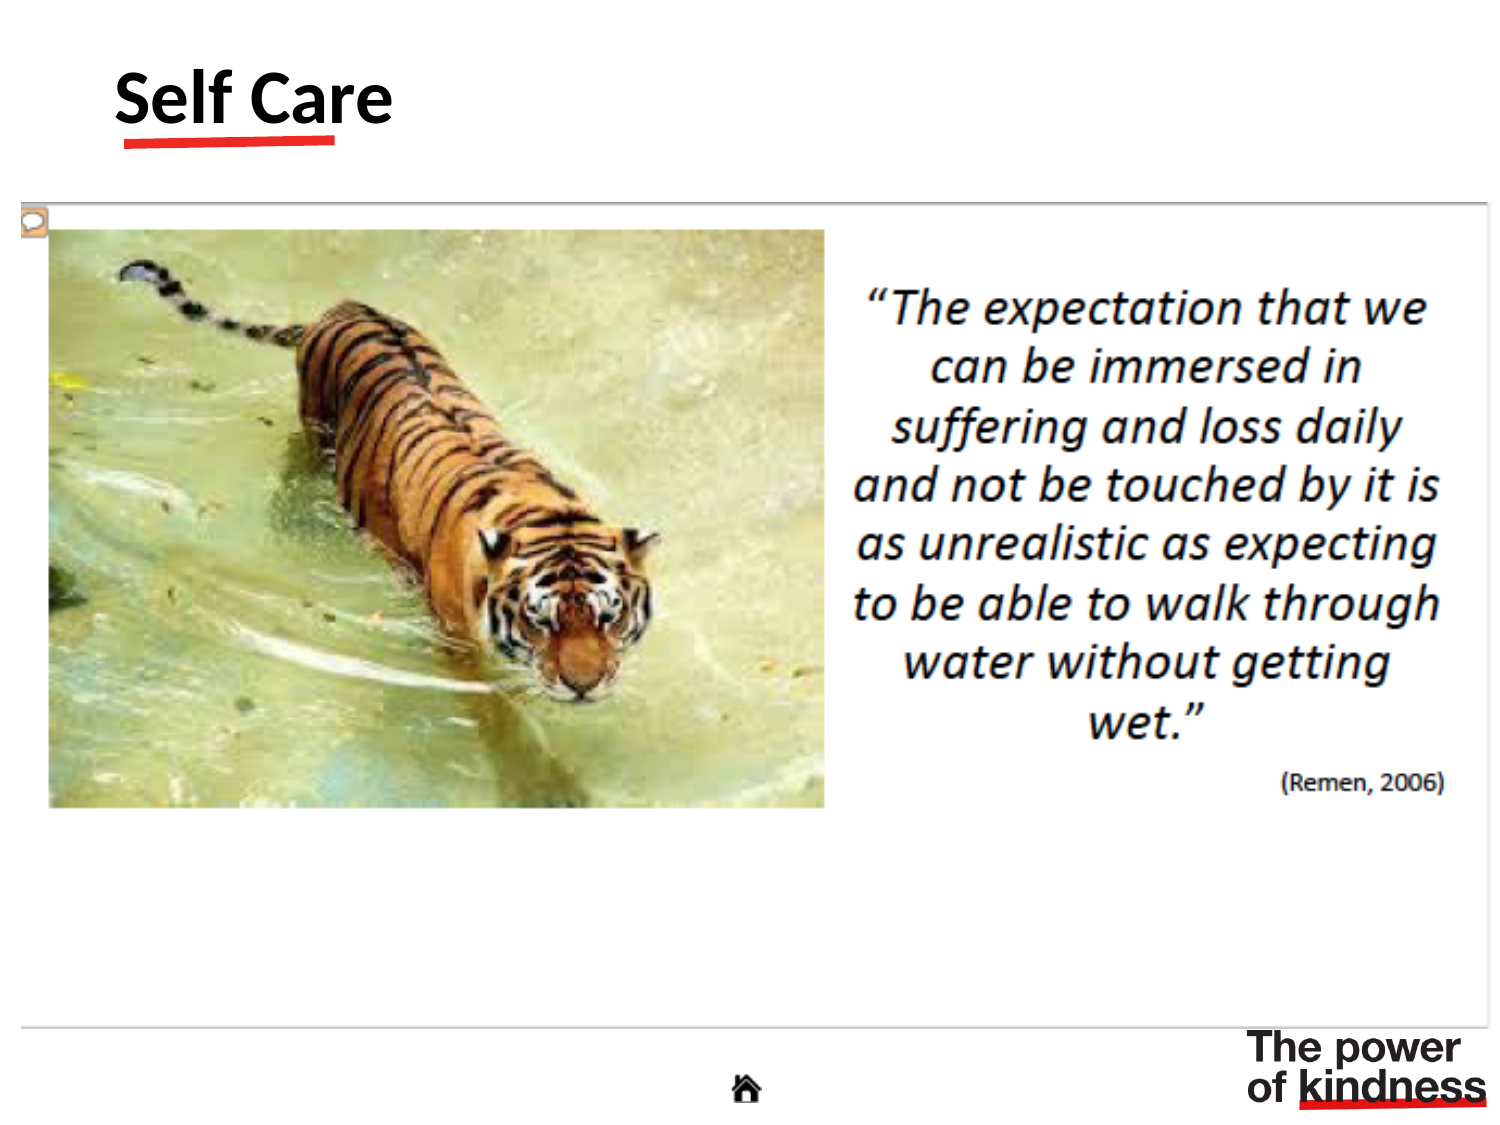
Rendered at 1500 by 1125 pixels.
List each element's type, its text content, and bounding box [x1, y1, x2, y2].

picture [21, 201, 1493, 1029]
picture [1246, 1030, 1487, 1110]
text_box Self Care [103, 30, 1479, 200]
